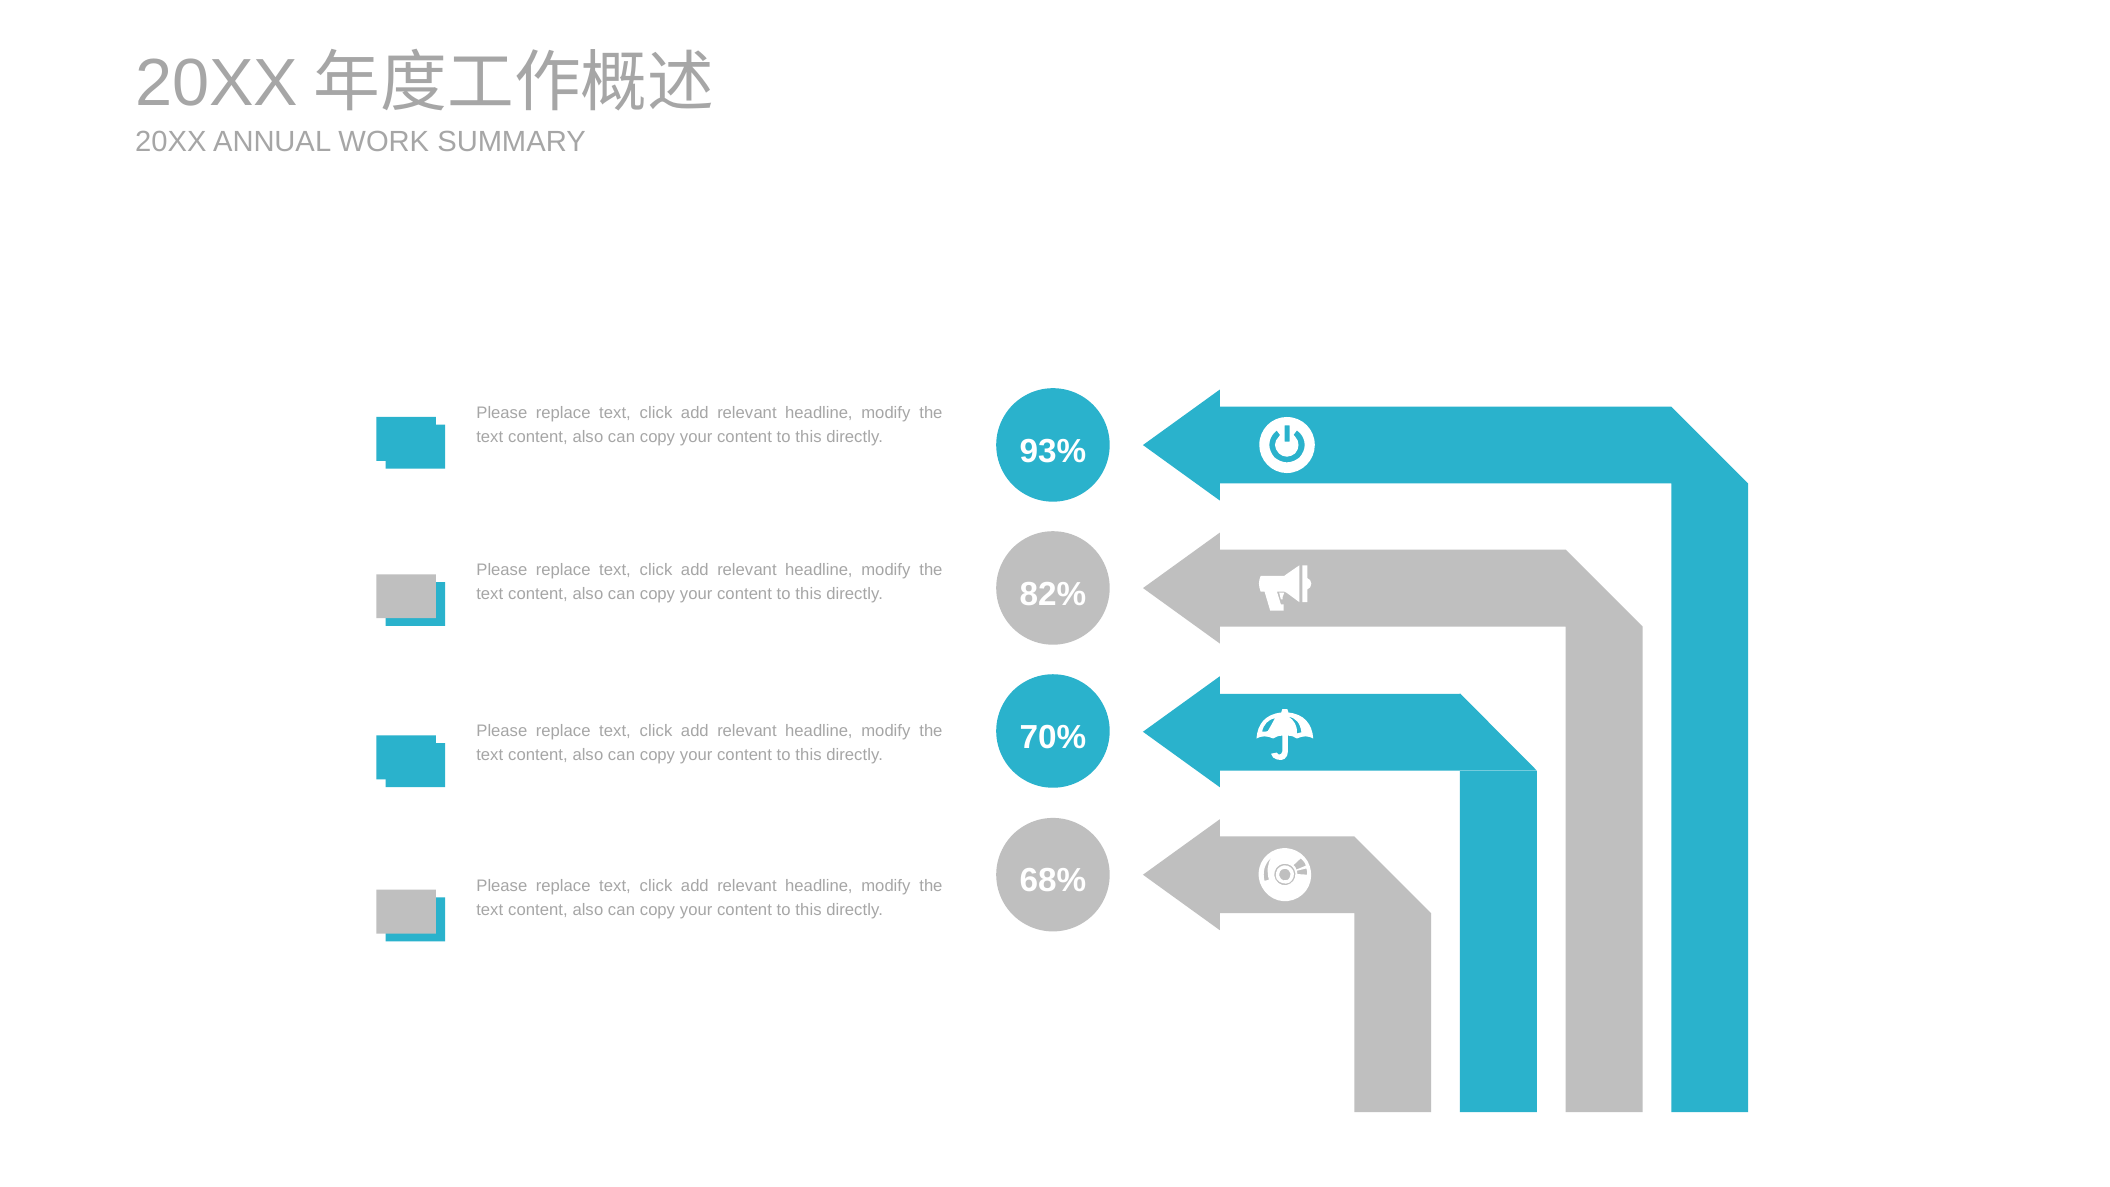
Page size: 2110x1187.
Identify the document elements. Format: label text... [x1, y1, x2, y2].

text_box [1142, 819, 1432, 1112]
text_box Please replace text, click add relevant headline, modify the text content, also can copy your content to this directly. [461, 863, 959, 926]
text_box Please replace text, click add relevant headline, modify the text content, also can copy your content to this directly. [461, 708, 959, 772]
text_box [996, 817, 1110, 932]
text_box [996, 674, 1110, 788]
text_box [376, 574, 446, 626]
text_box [376, 735, 446, 788]
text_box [376, 416, 446, 469]
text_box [376, 889, 446, 942]
text_box 20XX ANNUAL WORK SUMMARY [135, 122, 596, 158]
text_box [996, 388, 1110, 502]
text_box Please replace text, click add relevant headline, modify the text content, also can copy your content to this directly. [461, 547, 959, 611]
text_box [1142, 389, 1749, 1112]
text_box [996, 531, 1110, 645]
text_box Please replace text, click add relevant headline, modify the text content, also can copy your content to this directly. [461, 390, 959, 453]
text_box 20XX年度工作概述 [135, 38, 783, 119]
